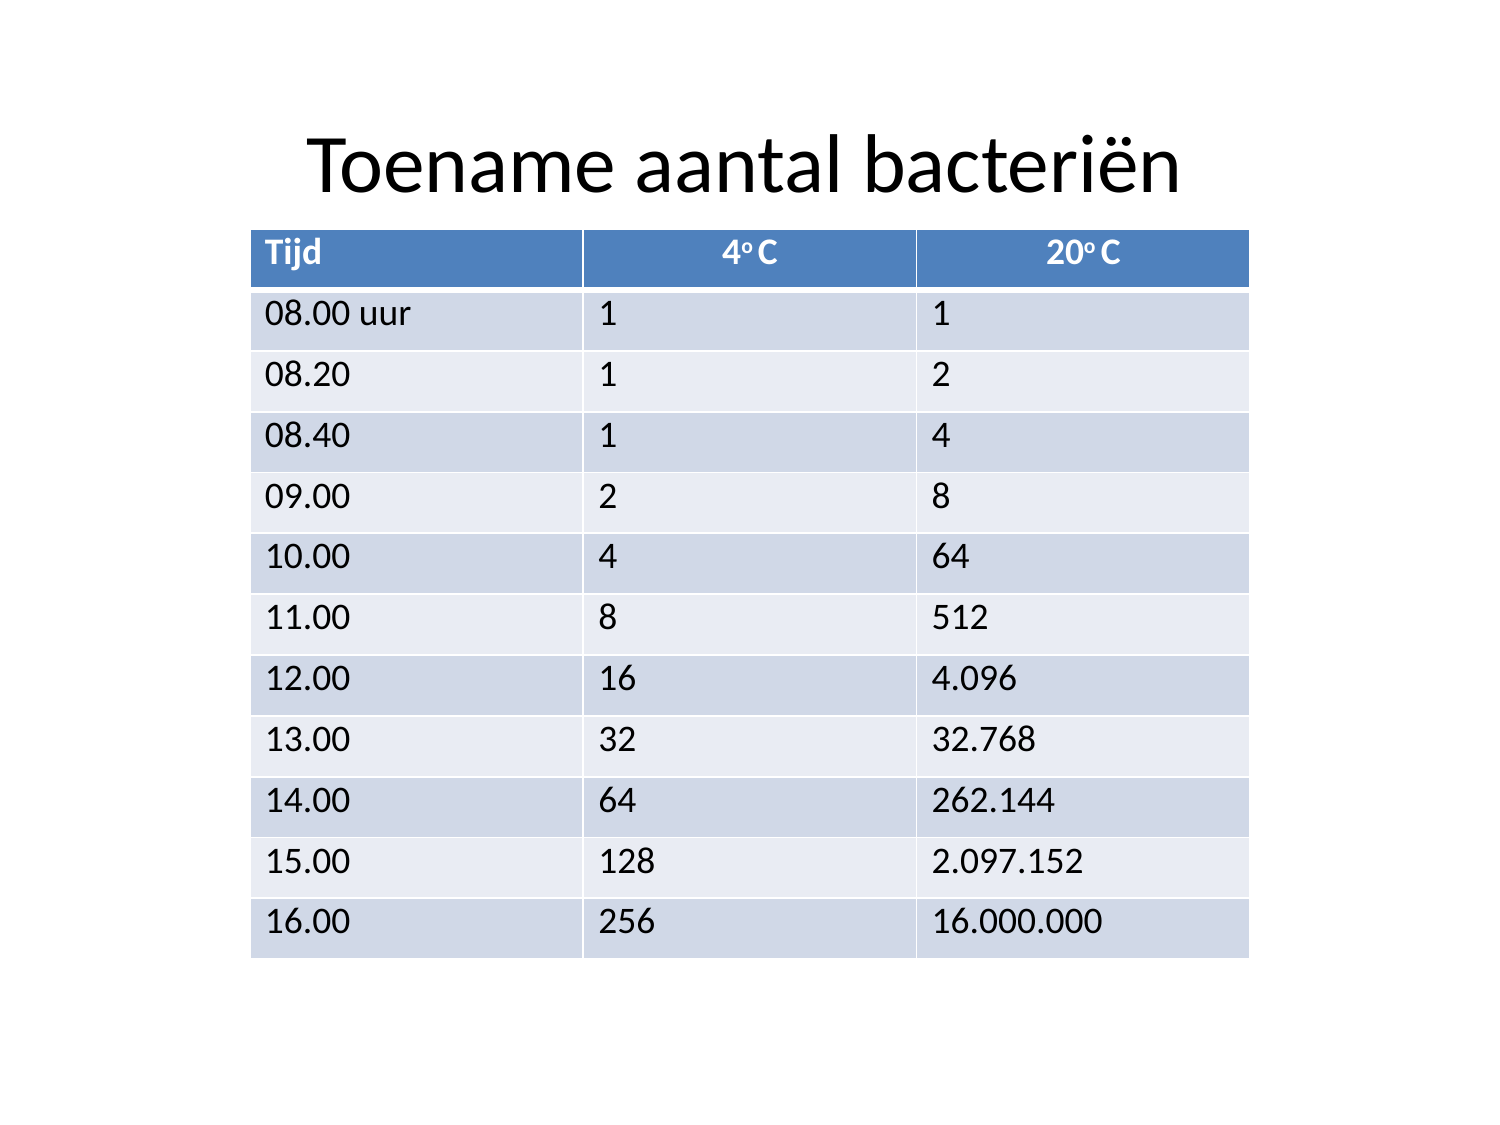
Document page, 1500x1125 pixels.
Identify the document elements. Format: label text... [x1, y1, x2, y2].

table_cell 4 [584, 534, 916, 593]
table_cell 16 [584, 656, 916, 715]
table_cell 08.20 [251, 352, 582, 411]
table_cell 128 [584, 838, 916, 897]
table_cell 16.00 [251, 899, 582, 958]
table_cell 2 [917, 352, 1249, 411]
table_cell 8 [584, 595, 916, 654]
table_cell 262.144 [917, 778, 1249, 837]
table_cell 16.000.000 [917, 899, 1249, 958]
table_header Tijd [251, 230, 582, 287]
table_cell 64 [917, 534, 1249, 593]
table_cell 13.00 [251, 717, 582, 776]
table_cell 4 [917, 413, 1249, 472]
table_cell 2.097.152 [917, 838, 1249, 897]
table_header 4o C [584, 230, 916, 287]
table_cell 11.00 [251, 595, 582, 654]
text_box Toename aantal bacteriën [253, 101, 1247, 217]
table_cell 08.40 [251, 413, 582, 472]
table_cell 09.00 [251, 473, 582, 532]
table_cell 08.00 uur [251, 293, 582, 350]
table_cell 12.00 [251, 656, 582, 715]
table_cell 64 [584, 778, 916, 837]
table_cell 8 [917, 473, 1249, 532]
table_header 20o C [917, 230, 1249, 287]
table_cell 14.00 [251, 778, 582, 837]
table_cell 1 [917, 293, 1249, 350]
table_cell 256 [584, 899, 916, 958]
table_cell 1 [584, 413, 916, 472]
table_cell 32 [584, 717, 916, 776]
table_cell 15.00 [251, 838, 582, 897]
table_cell 10.00 [251, 534, 582, 593]
table_cell 2 [584, 473, 916, 532]
table_cell 32.768 [917, 717, 1249, 776]
table_cell 1 [584, 352, 916, 411]
table_cell 1 [584, 293, 916, 350]
table_cell 512 [917, 595, 1249, 654]
table_cell 4.096 [917, 656, 1249, 715]
